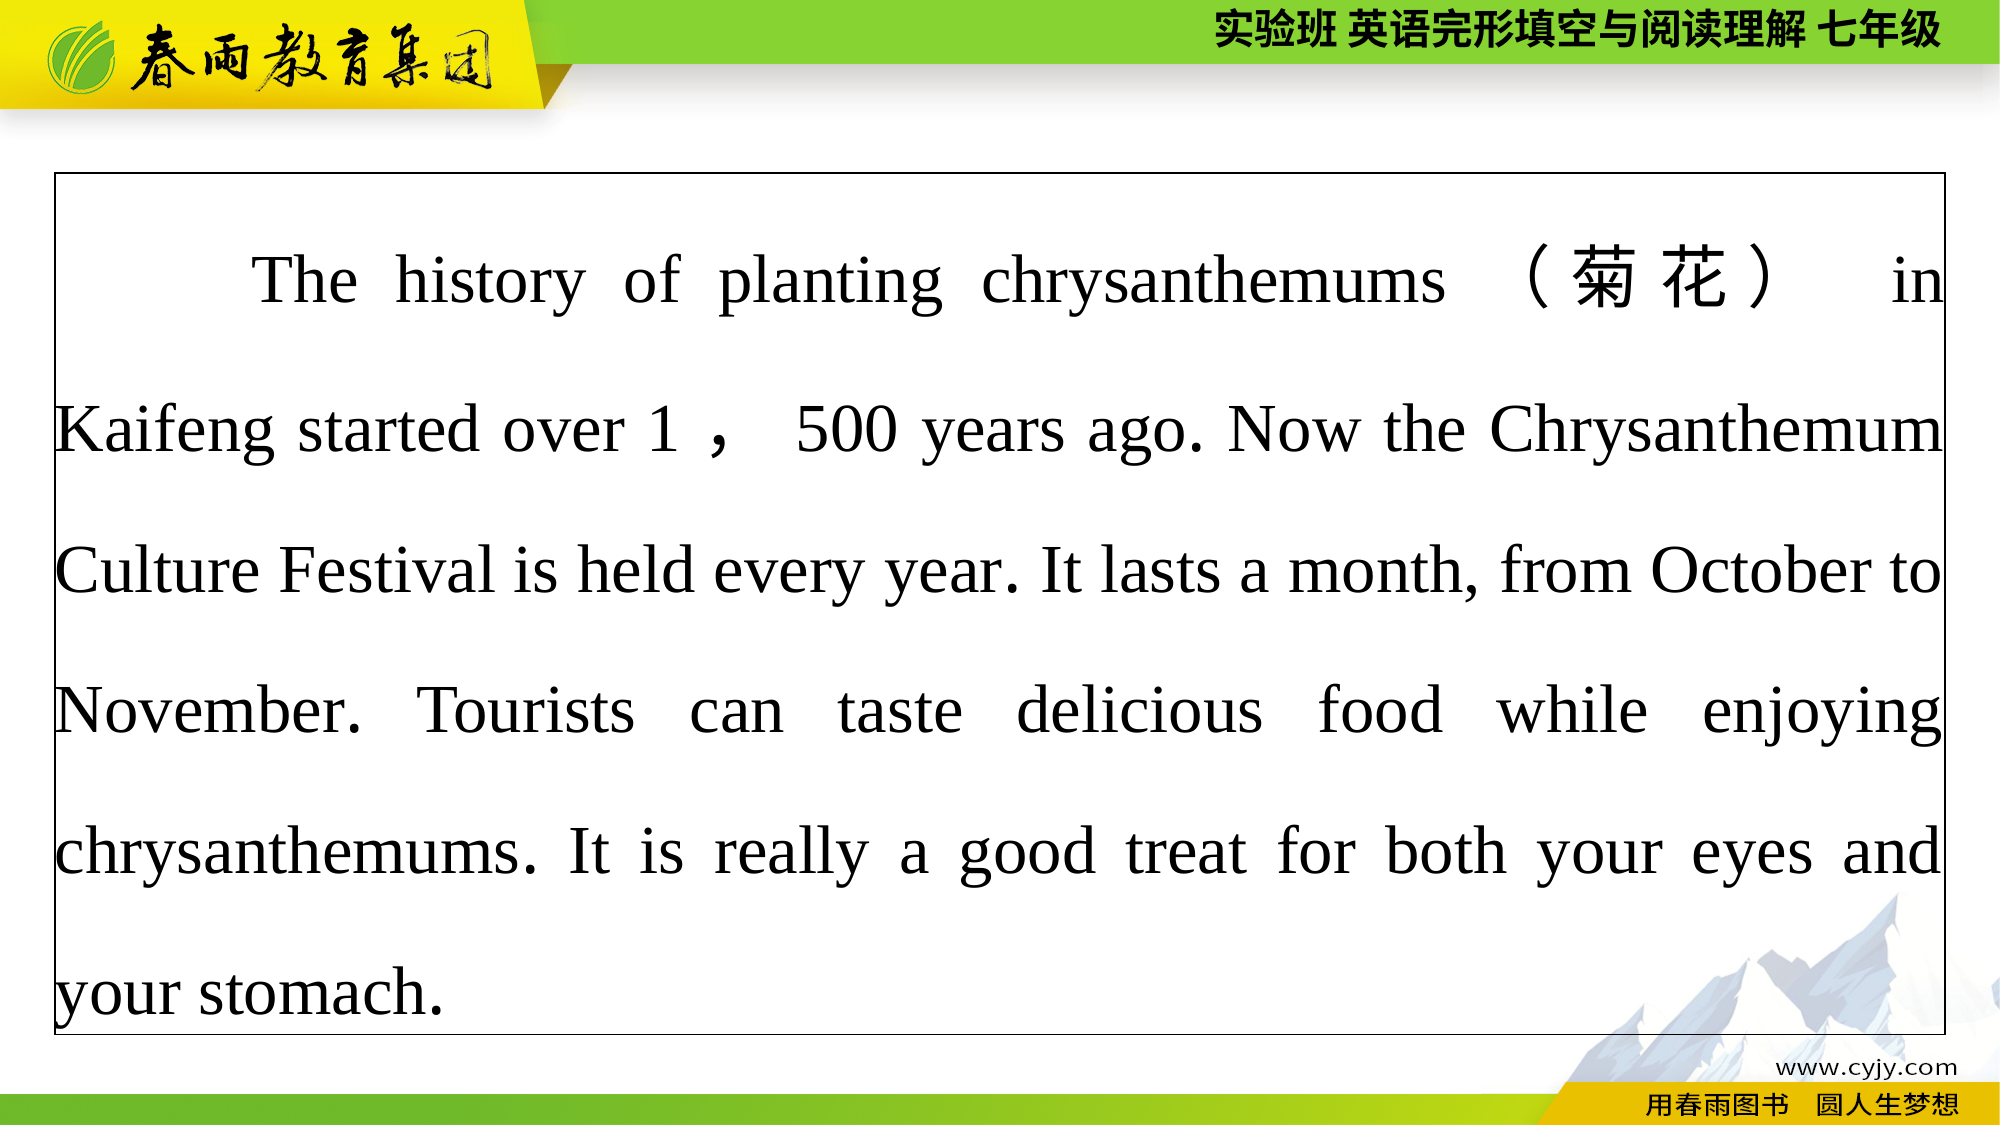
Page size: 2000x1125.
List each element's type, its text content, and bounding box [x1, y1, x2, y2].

table_header The history of planting chrysanthemums（菊花） in Kaifeng started over 1，500 years ago. Now the Chrysanthemum Culture Festival is held every year. It lasts a month, from October to November. Tourists can taste delicious food while enjoying chrysanthemums. It is really a good treat for both your eyes and your stomach. [56, 174, 1944, 1034]
picture [0, 0, 2000, 1125]
